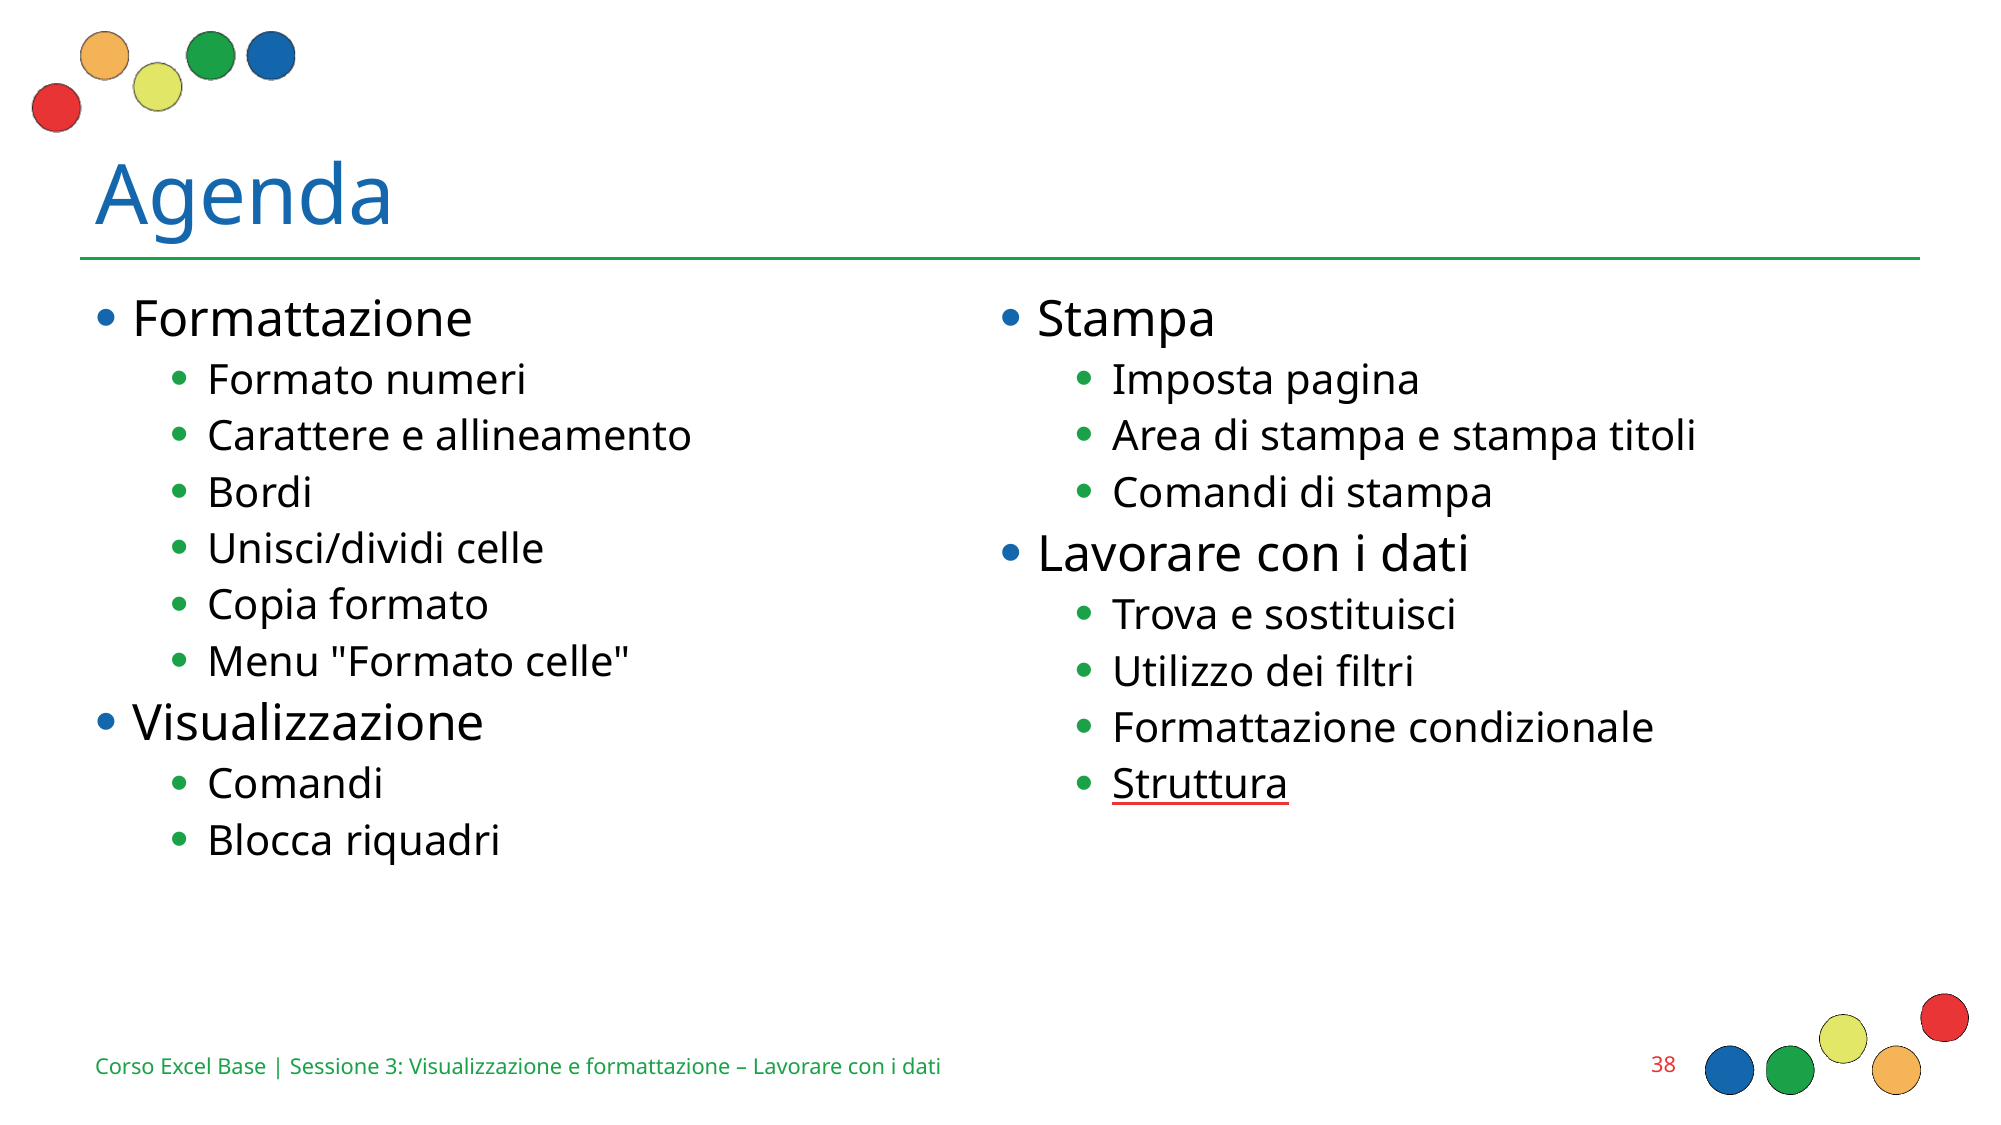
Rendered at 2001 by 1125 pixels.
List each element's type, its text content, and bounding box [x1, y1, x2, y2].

picture [29, 30, 295, 135]
picture [1704, 990, 1971, 1096]
slide_number 38 [1583, 1035, 1692, 1096]
footer Corso Excel Base | Sessione 3: Visualizzazione e formattazione – Lavorare con i dati [80, 1035, 1571, 1096]
list Formattazione Formato numeri Carattere e allineamento Bordi Unisci/dividi celle Copia formato Menu "Formato celle" Visualizzazione Comandi Blocca riquadri Stampa Imposta pagina Area di stampa e stampa titoli Comandi di stampa Lavorare con i dati Trova e sostituisci Utilizzo dei filtri Formattazione condizionale Struttura [80, 278, 1920, 1011]
title Agenda [80, 123, 1920, 259]
